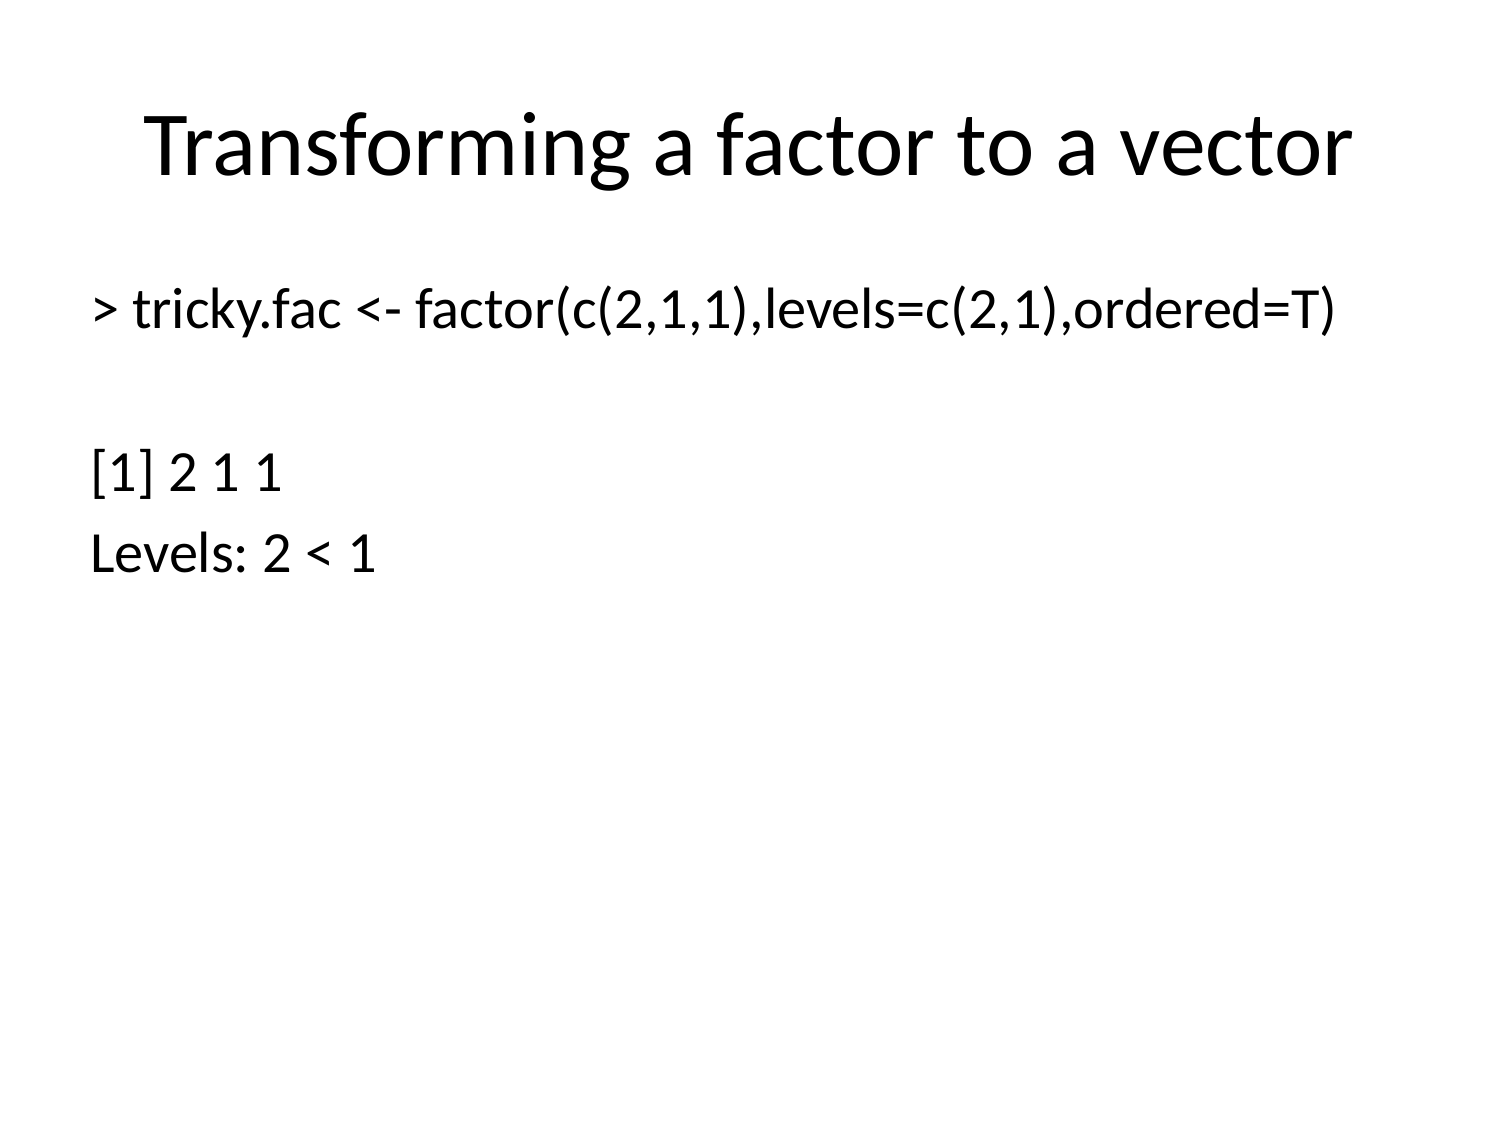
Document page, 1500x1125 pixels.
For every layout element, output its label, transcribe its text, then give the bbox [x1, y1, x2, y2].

title Transforming a factor to a vector [75, 45, 1425, 233]
list > tricky.fac <- factor(c(2,1,1),levels=c(2,1),ordered=T) [1] 2 1 1 Levels: 2 < 1 [75, 262, 1425, 1005]
